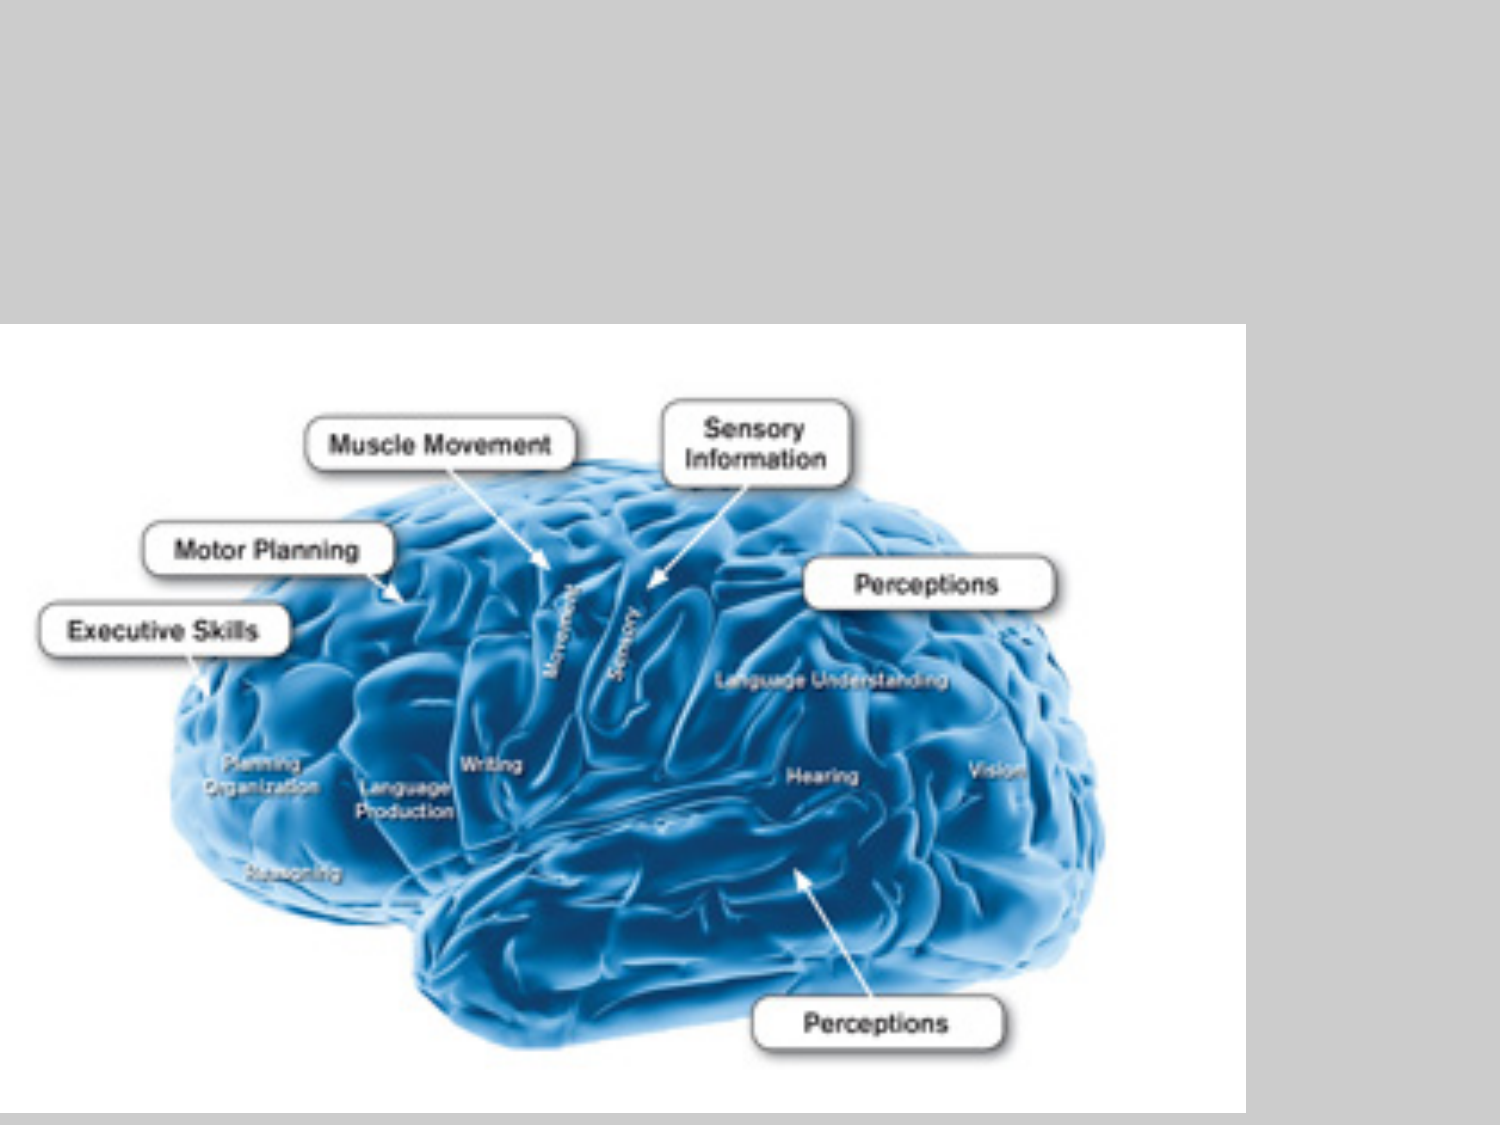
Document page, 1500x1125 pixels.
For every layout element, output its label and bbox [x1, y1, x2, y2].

picture [0, 324, 1246, 1113]
